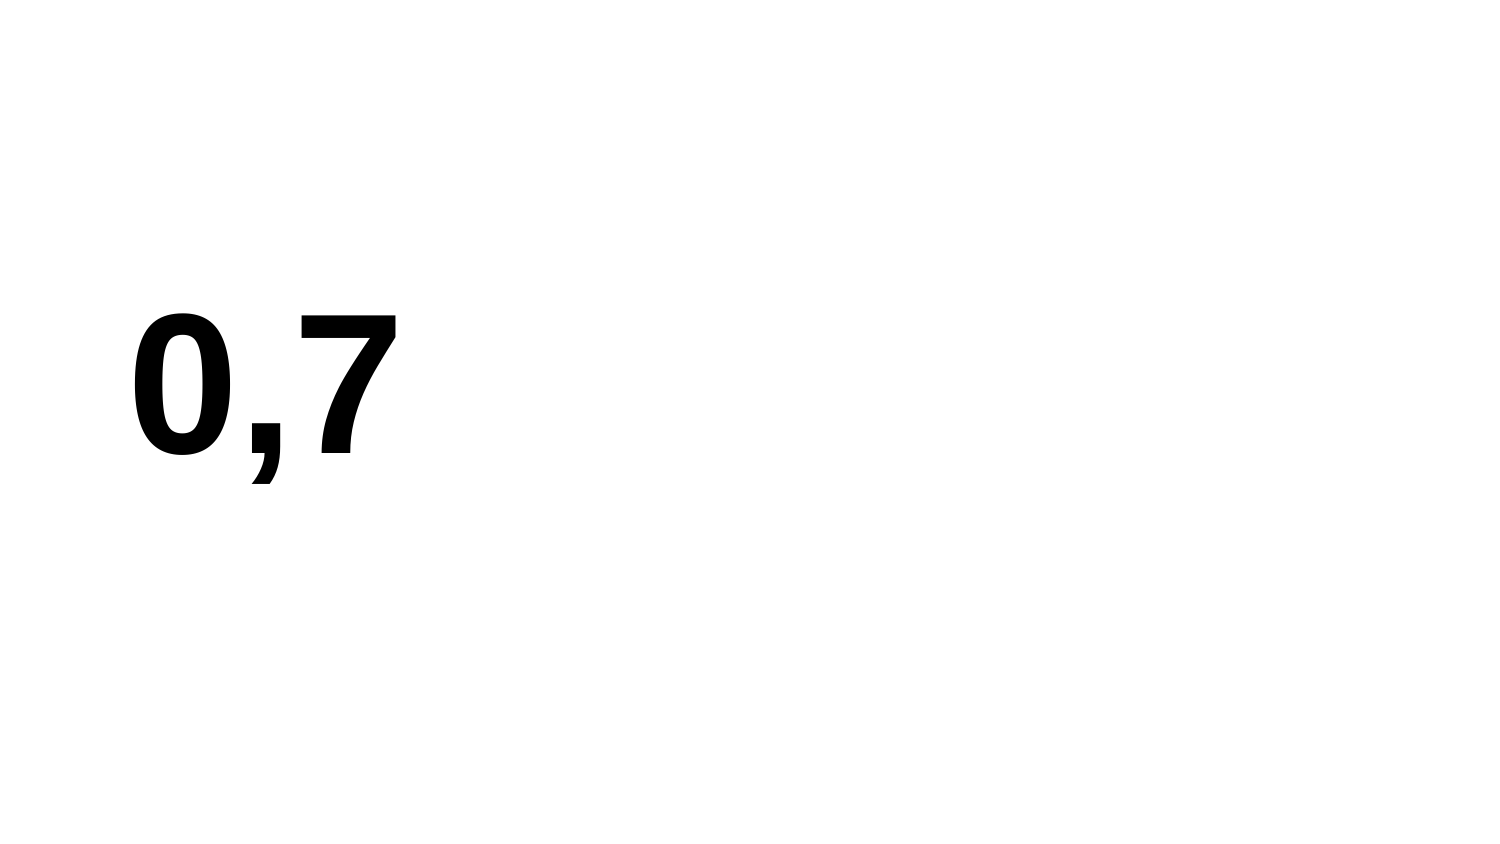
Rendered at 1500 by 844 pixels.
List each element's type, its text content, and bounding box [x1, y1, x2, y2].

text_box 0,7 [112, 235, 1388, 509]
